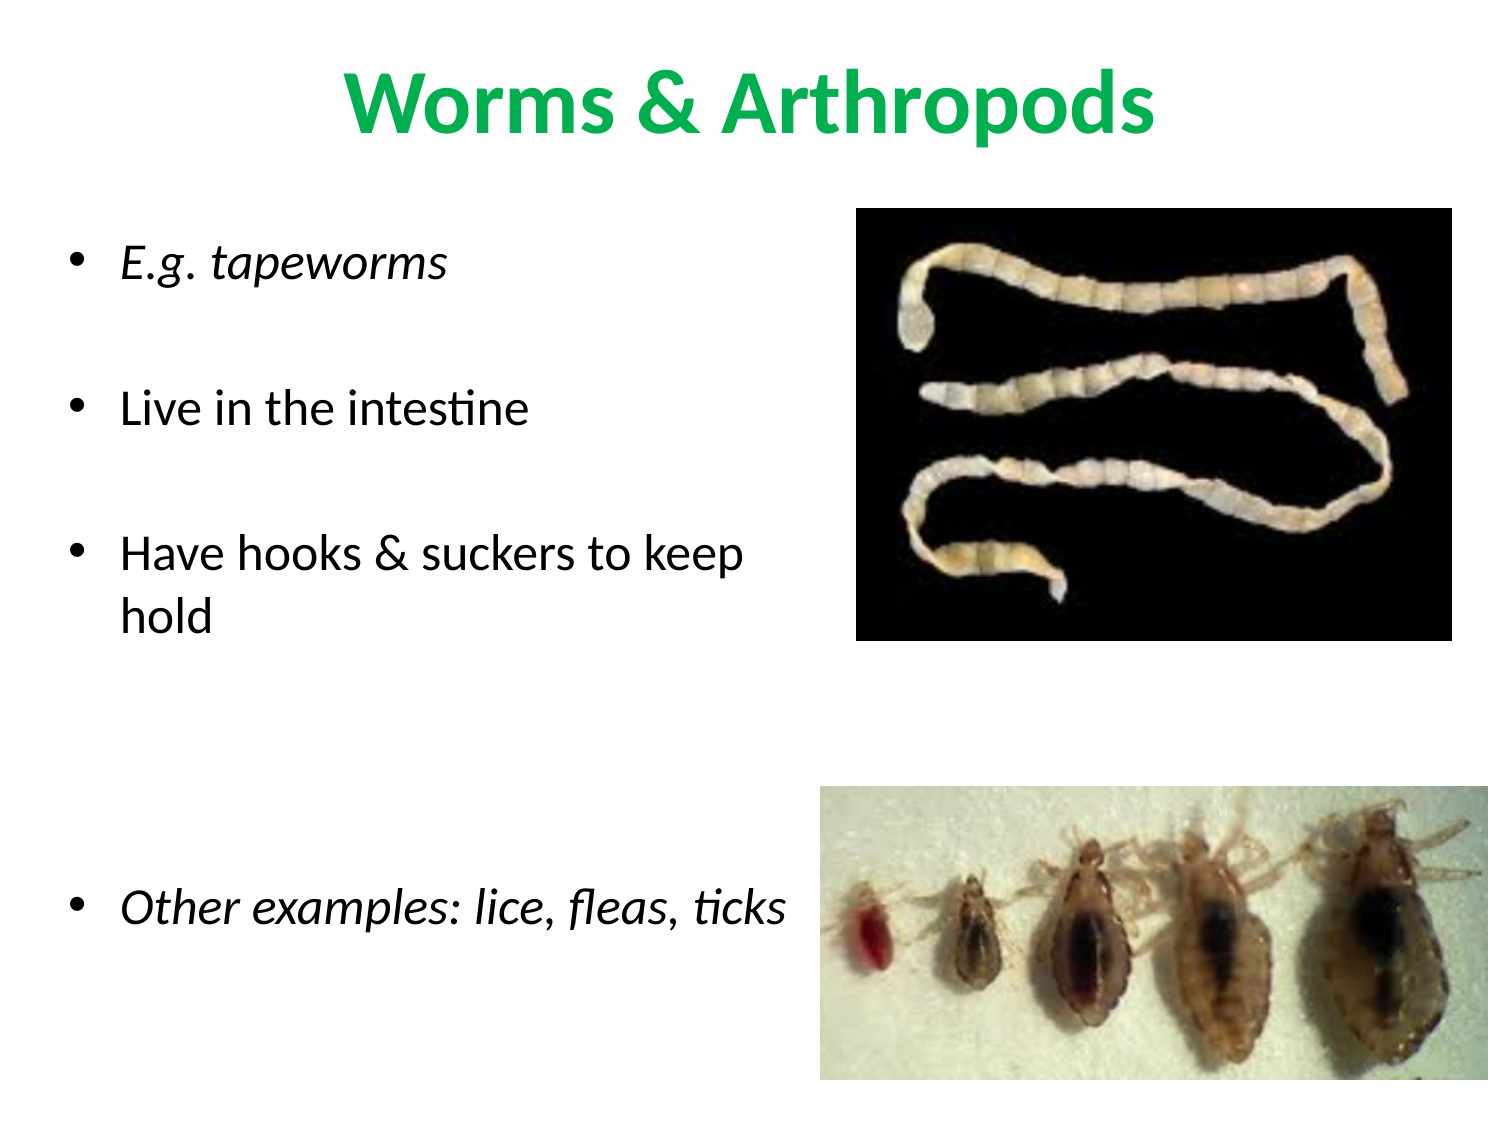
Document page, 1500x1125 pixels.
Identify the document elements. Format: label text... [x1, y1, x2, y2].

picture [820, 785, 1488, 1081]
list E.g. tapeworms Live in the intestine Have hooks & suckers to keep hold Other examples: lice, fleas, ticks [53, 219, 817, 953]
title Worms & Arthropods [0, 3, 1500, 191]
picture [856, 207, 1452, 642]
